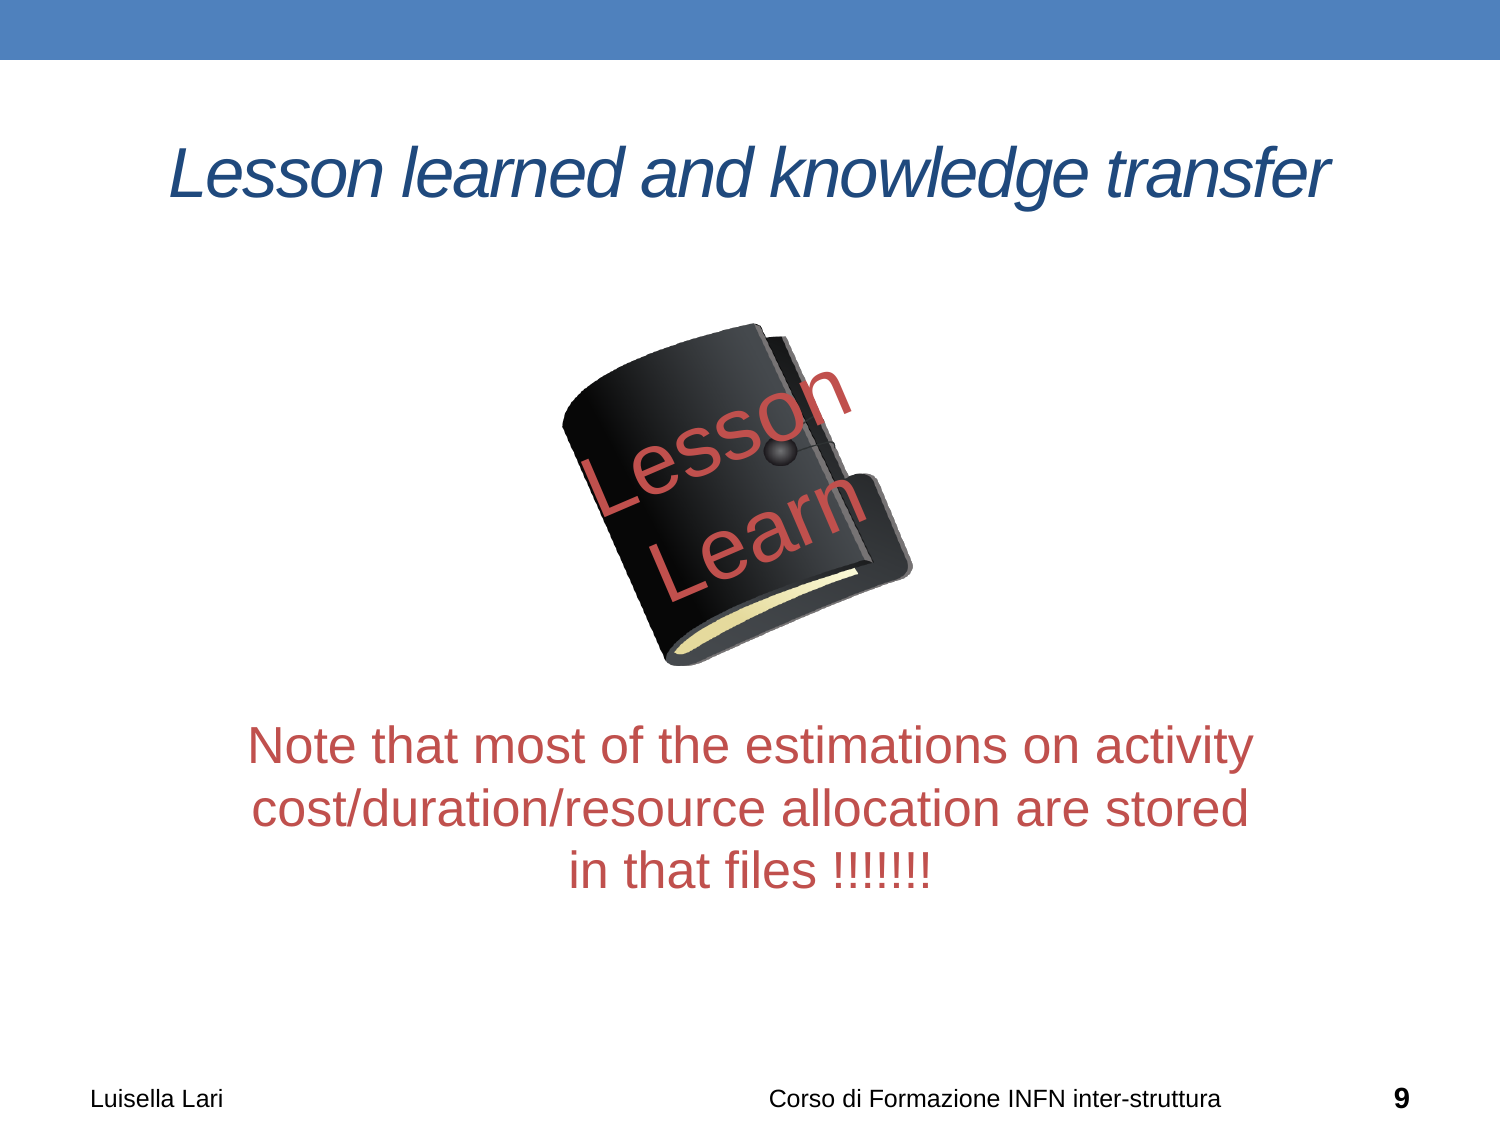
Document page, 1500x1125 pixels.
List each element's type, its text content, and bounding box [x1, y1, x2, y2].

slide_number 9 [1250, 1070, 1425, 1125]
title Lesson learned and knowledge transfer [75, 87, 1425, 250]
footer Corso di Formazione INFN inter-struttura [562, 1070, 1238, 1125]
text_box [515, 319, 934, 670]
slide_number Luisella Lari [75, 1070, 550, 1125]
list Note that most of the estimations on activity cost/duration/resource allocation are stored in that files !!!!!!! [215, 703, 1287, 1000]
